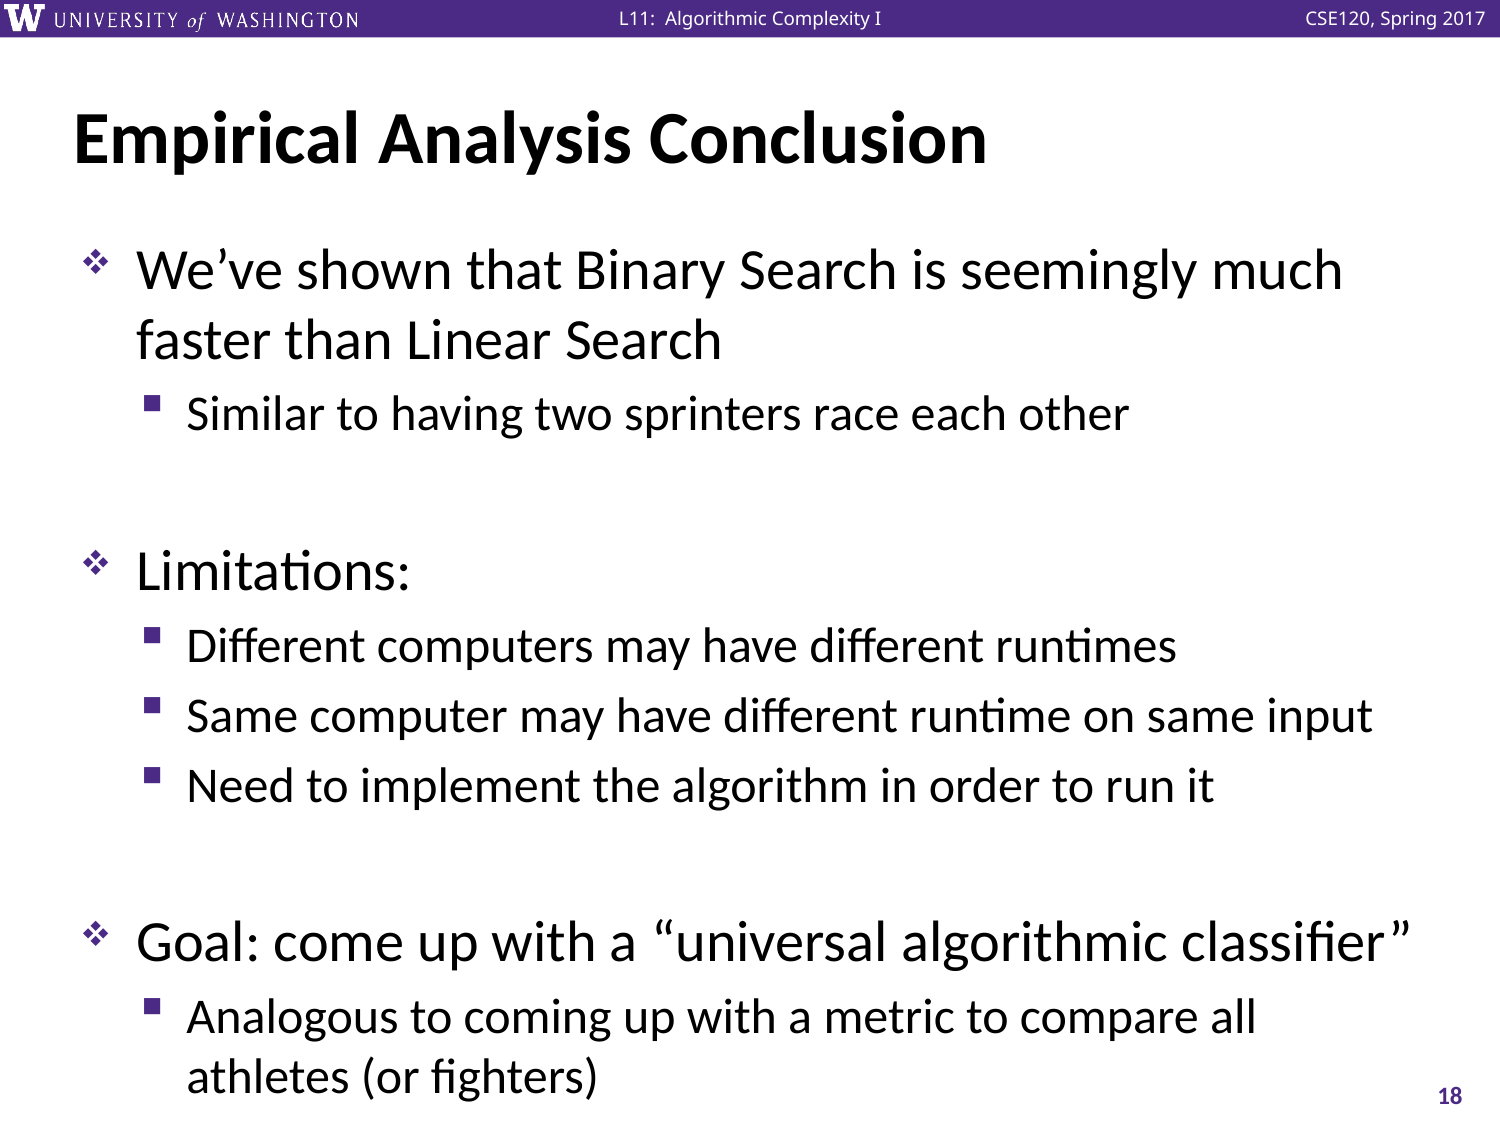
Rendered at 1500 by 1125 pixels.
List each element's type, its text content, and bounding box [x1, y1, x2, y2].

list We’ve shown that Binary Search is seemingly much faster than Linear Search Similar to having two sprinters race each other Limitations: Different computers may have different runtimes Same computer may have different runtime on same input Need to implement the algorithm in order to run it Goal: come up with a “universal algorithmic classifier” Analogous to coming up with a metric to compare all athletes (or fighters) [64, 223, 1438, 1040]
picture [4, 4, 358, 32]
title Empirical Analysis Conclusion [58, 71, 1438, 197]
slide_number 18 [1400, 1065, 1500, 1125]
